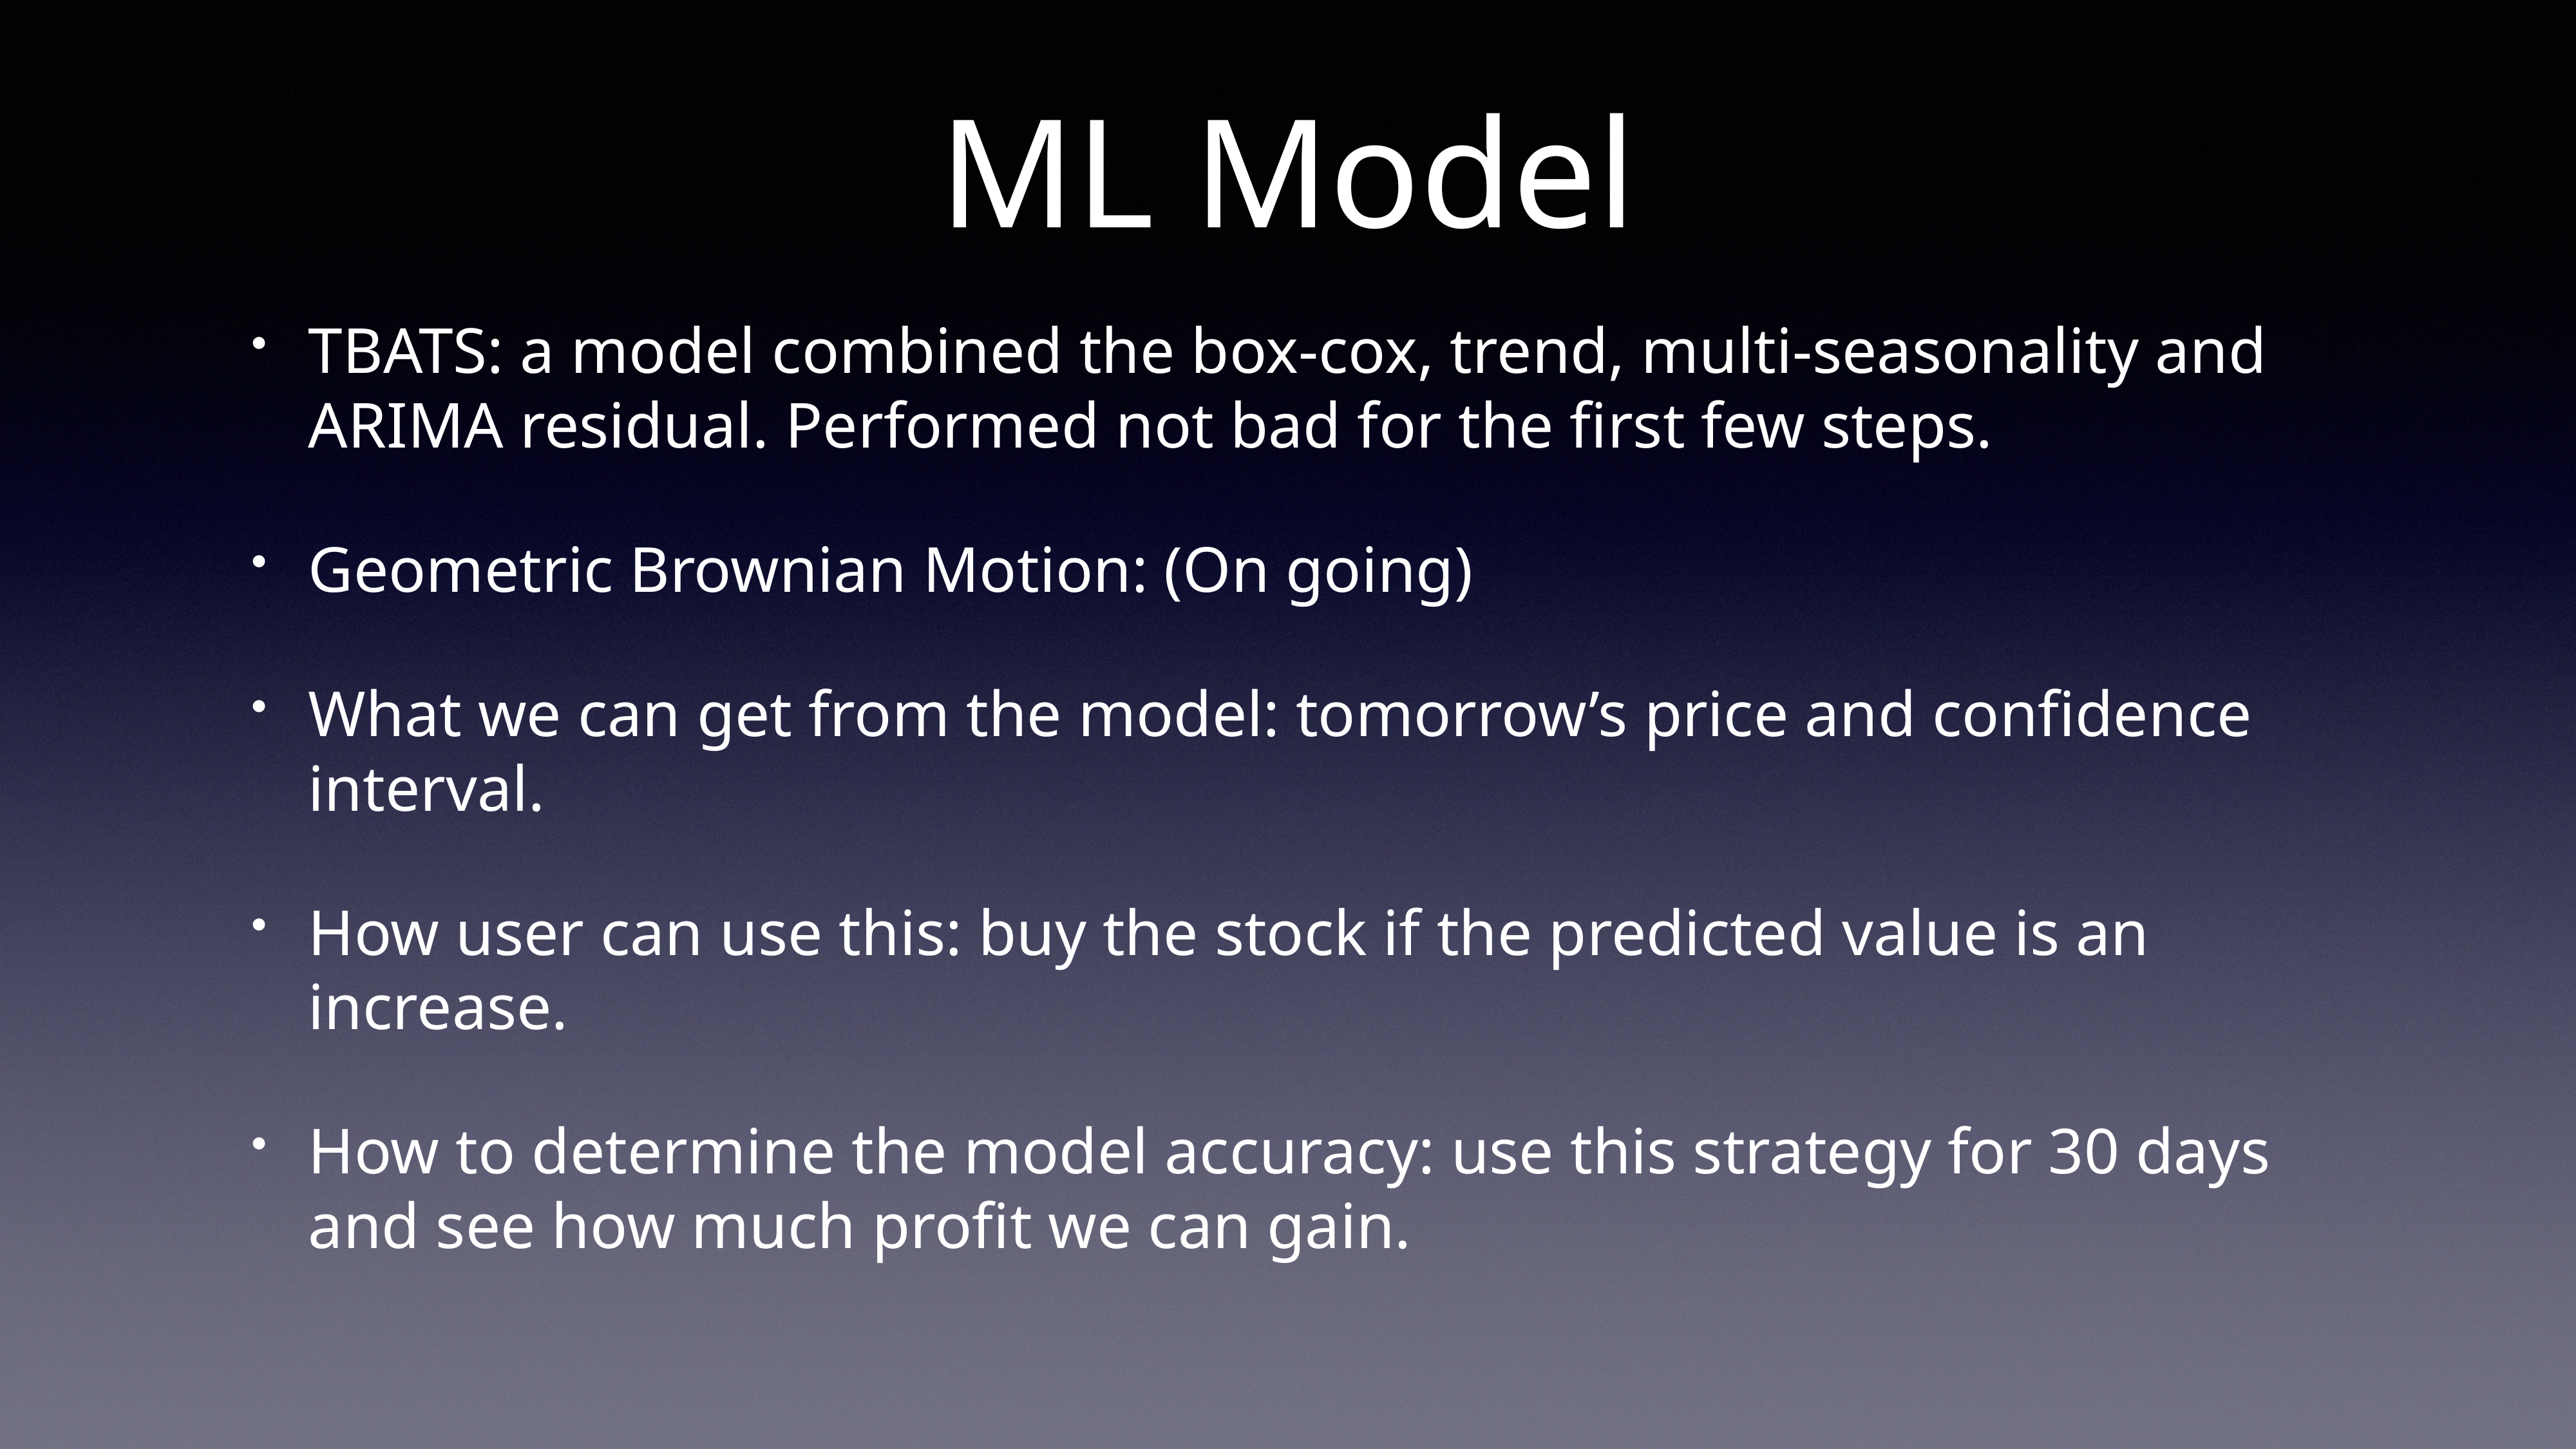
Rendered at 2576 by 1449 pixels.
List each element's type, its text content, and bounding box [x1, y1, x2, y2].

picture [0, 0, 2576, 1449]
list TBATS: a model combined the box-cox, trend, multi-seasonality and ARIMA residual. Performed not bad for the first few steps. Geometric Brownian Motion: (On going) What we can get from the model: tomorrow’s price and confidence interval. How user can use this: buy the stock if the predicted value is an increase. How to determine the model accuracy: use this strategy for 30 days and see how much profit we can gain. [188, 319, 2388, 1254]
title ML Model [188, 10, 2388, 319]
